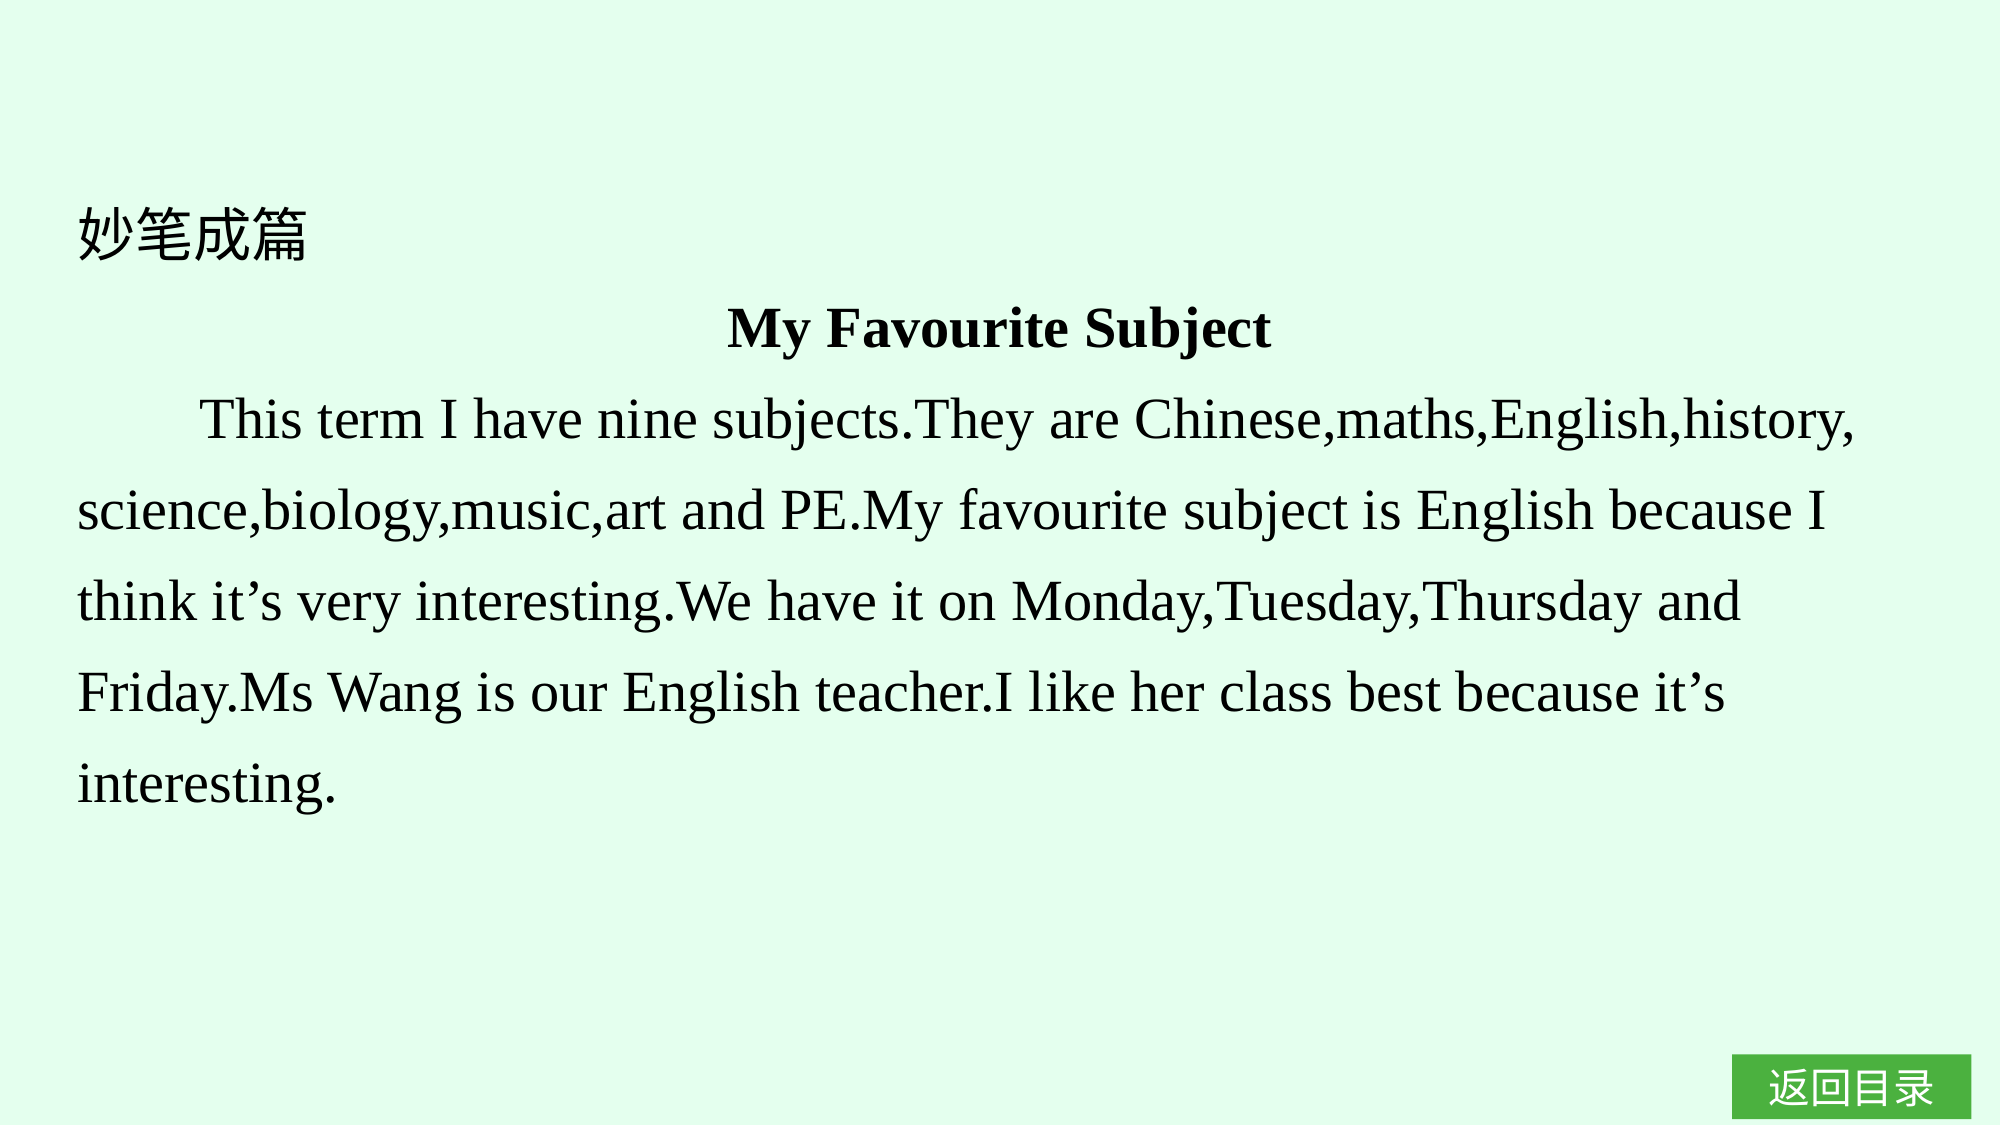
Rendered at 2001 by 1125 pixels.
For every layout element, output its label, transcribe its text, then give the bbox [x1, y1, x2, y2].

text_box 妙笔成篇 My Favourite Subject This term I have nine subjects.They are Chinese,maths,English,history, science,biology,music,art and PE.My favourite subject is English because I think it’s very interesting.We have it on Monday,Tuesday,Thursday and Friday.Ms Wang is our English teacher.I like her class best because it’s interesting. [62, 170, 1938, 822]
